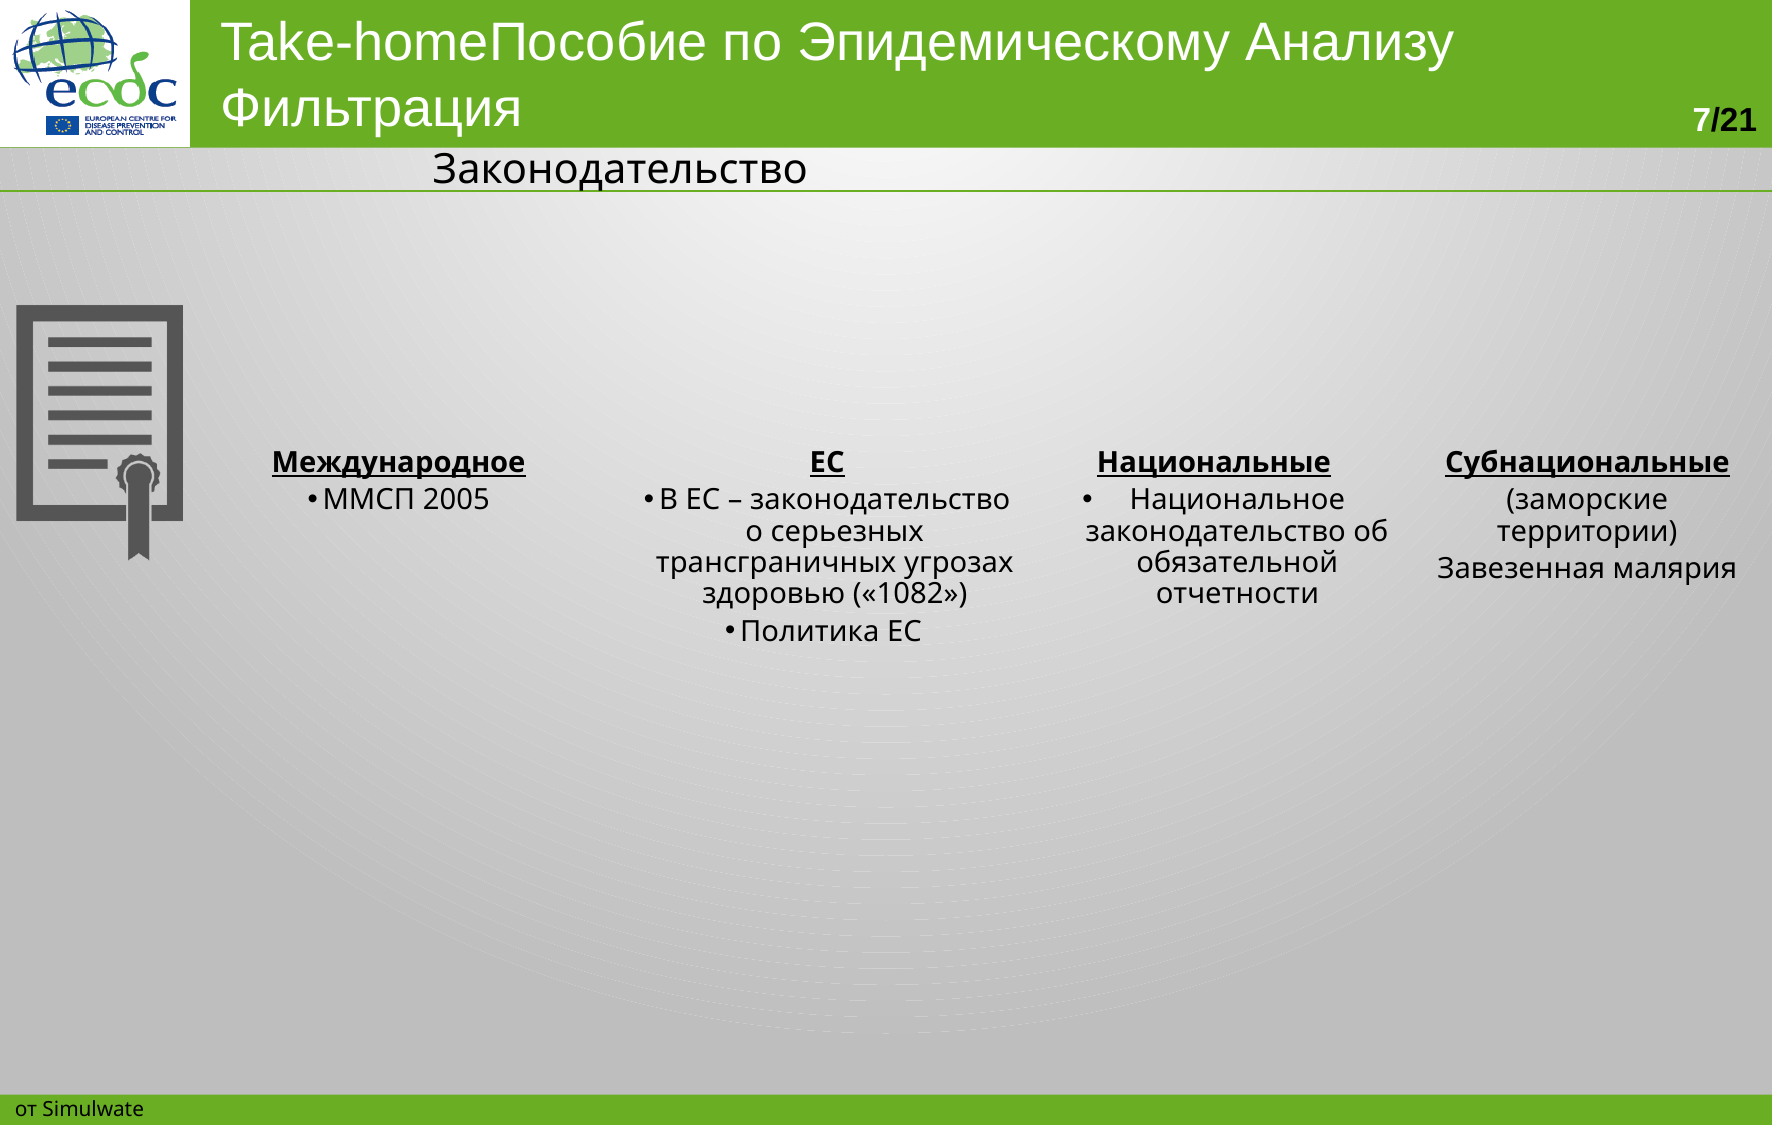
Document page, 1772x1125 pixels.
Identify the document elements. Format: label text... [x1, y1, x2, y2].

text_box ЕС В ЕС – законодательство о серьезных трансграничных угрозах здоровью («1082») Политика ЕС [617, 439, 1037, 655]
text_box Международное ММСП 2005 [267, 439, 617, 524]
text_box Субнациональные (заморские территории) Завезенная малярия [1406, 439, 1772, 592]
text_box Национальные Национальное законодательство об обязательной отчетности [1021, 439, 1406, 618]
picture [0, 252, 263, 579]
text_box Законодательство [184, 140, 1056, 200]
picture [0, 0, 190, 147]
